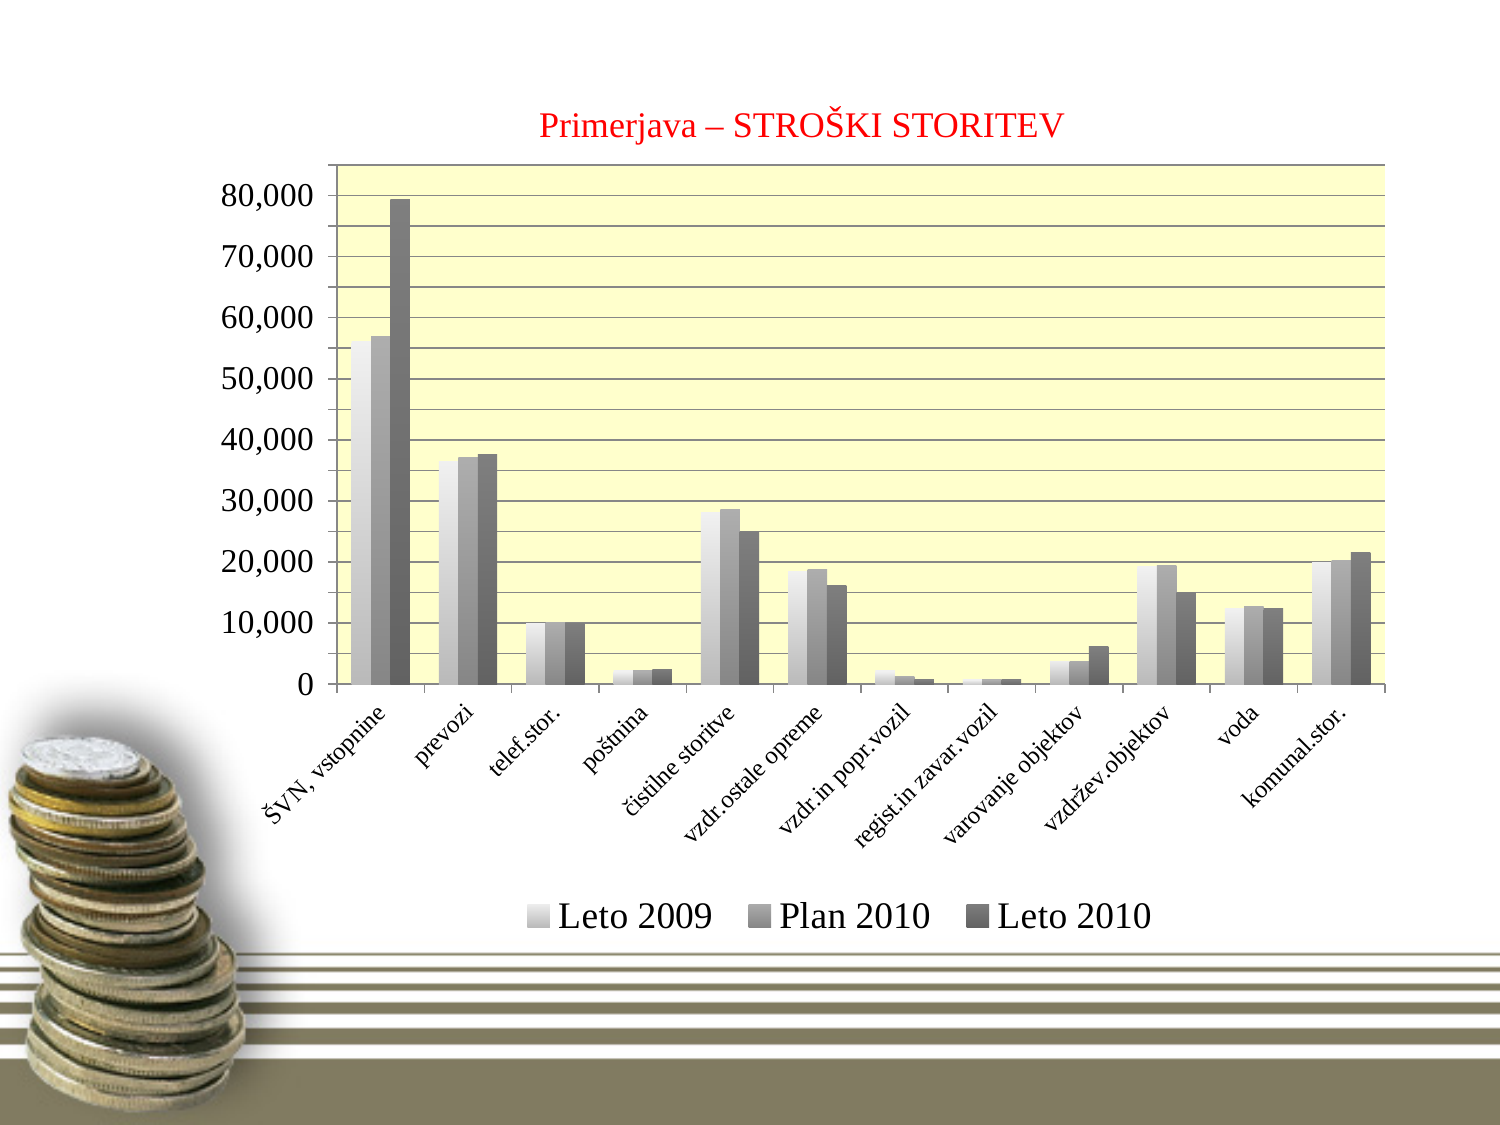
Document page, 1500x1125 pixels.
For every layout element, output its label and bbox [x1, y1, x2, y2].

picture [0, 0, 1500, 1125]
chart [128, 81, 1466, 997]
